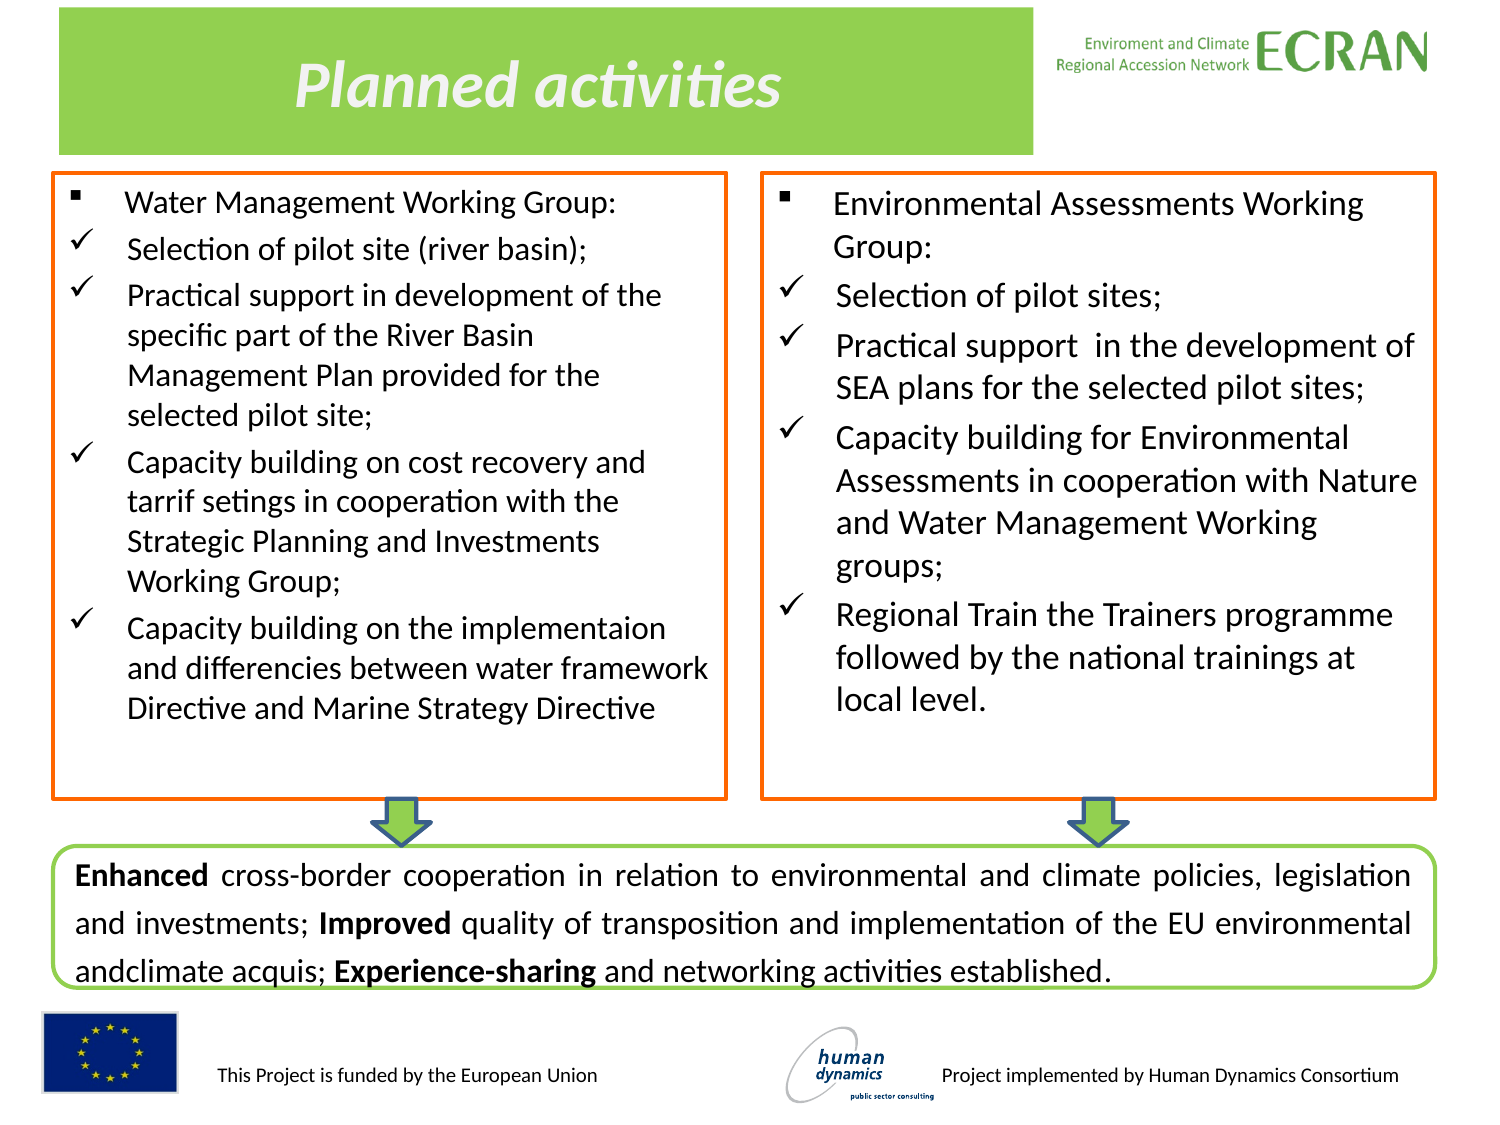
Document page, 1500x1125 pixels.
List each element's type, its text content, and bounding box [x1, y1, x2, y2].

text_box [369, 796, 433, 848]
text_box [1066, 796, 1130, 848]
text_box Enhanced cross-border cooperation in relation to environmental and climate policies, legislation and investments; Improved quality of transposition and implementation of the EU environmental andclimate acquis; Experience-sharing and networking activities established. [50, 843, 1438, 990]
picture [1057, 30, 1427, 73]
picture [41, 1011, 179, 1094]
title Planned activities [59, 7, 1034, 155]
list Water Management Working Group: Selection of pilot site (river basin); Practical support in development of the specific part of the River Basin Management Plan provided for the selected pilot site; Capacity building on cost recovery and tarrif setings in cooperation with the Strategic Planning and Investments Working Group; Capacity building on the implementaion and differencies between water framework Directive and Marine Strategy Directive [53, 172, 727, 799]
text_box Environmental Assessments Working Group: Selection of pilot sites; Practical support in the development of SEA plans for the selected pilot sites; Capacity building for Environmental Assessments in cooperation with Nature and Water Management Working groups; Regional Train the Trainers programme followed by the national trainings at local level. [761, 172, 1436, 799]
